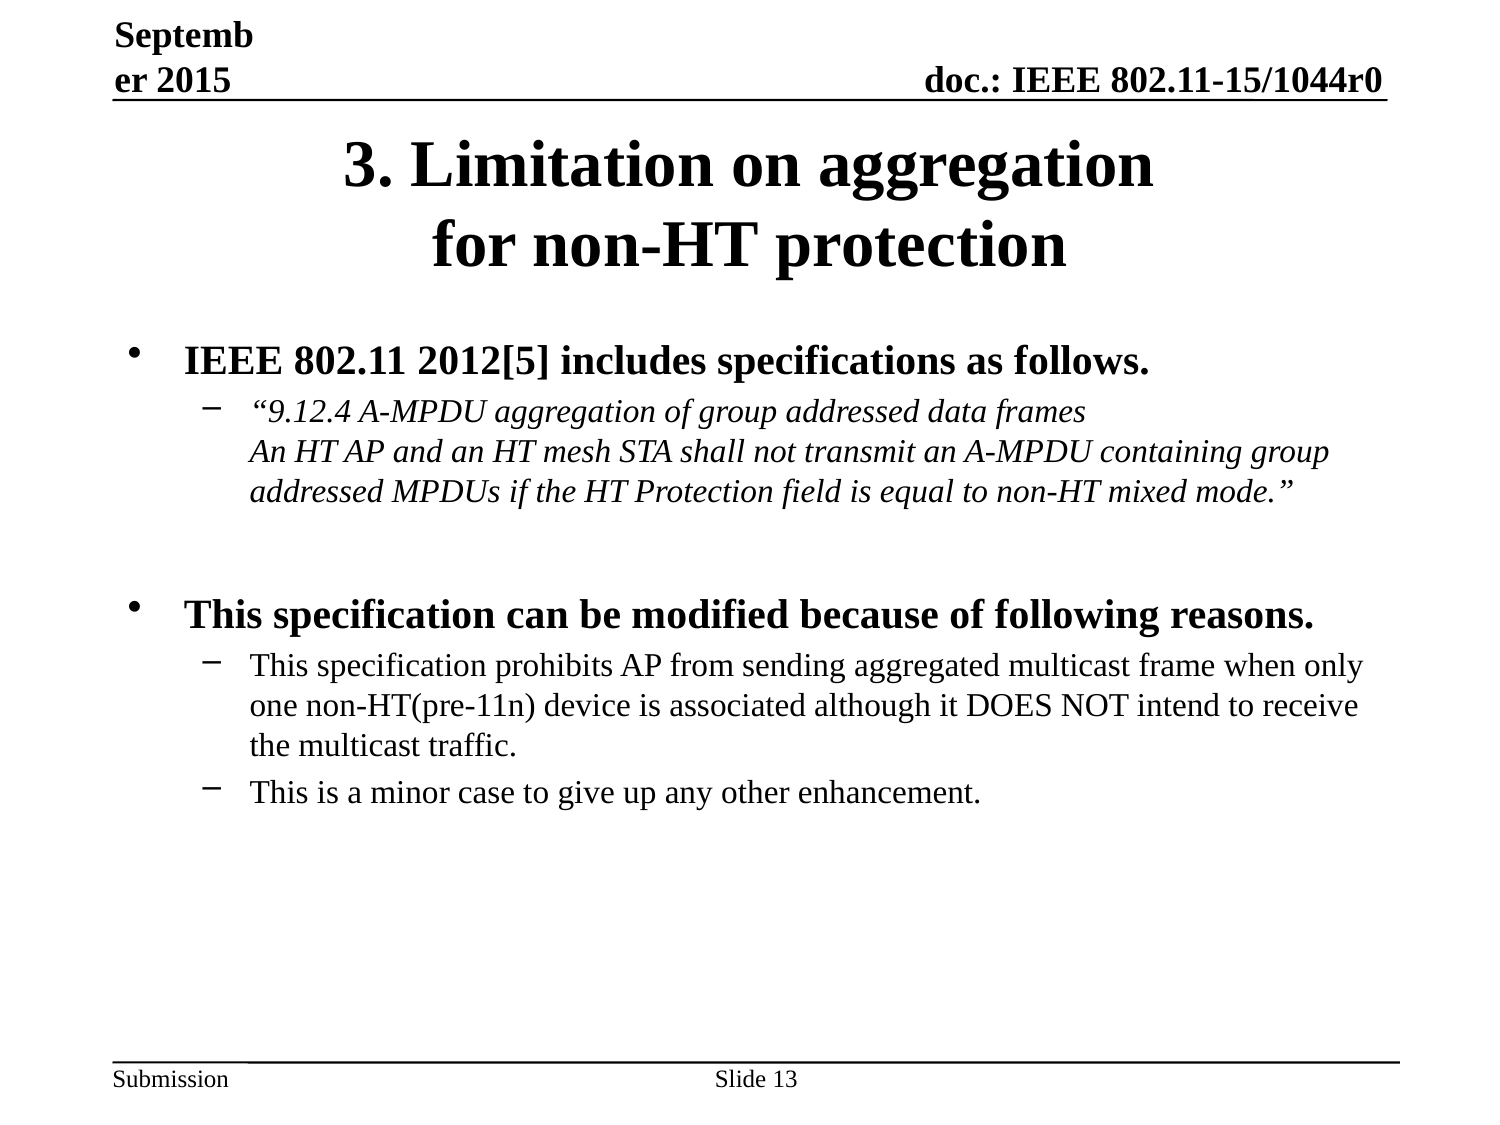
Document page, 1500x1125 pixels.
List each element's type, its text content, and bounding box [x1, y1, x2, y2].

list IEEE 802.11 2012[5] includes specifications as follows. “9.12.4 A-MPDU aggregation of group addressed data frames An HT AP and an HT mesh STA shall not transmit an A-MPDU containing group addressed MPDUs if the HT Protection field is equal to non-HT mixed mode.” This specification can be modified because of following reasons. This specification prohibits AP from sending aggregated multicast frame when only one non-HT(pre-11n) device is associated although it DOES NOT intend to receive the multicast traffic. This is a minor case to give up any other enhancement. [112, 324, 1413, 1001]
slide_number Slide 13 [712, 1061, 800, 1093]
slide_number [114, 54, 270, 101]
title 3. Limitation on aggregation for non-HT protection [112, 112, 1388, 288]
